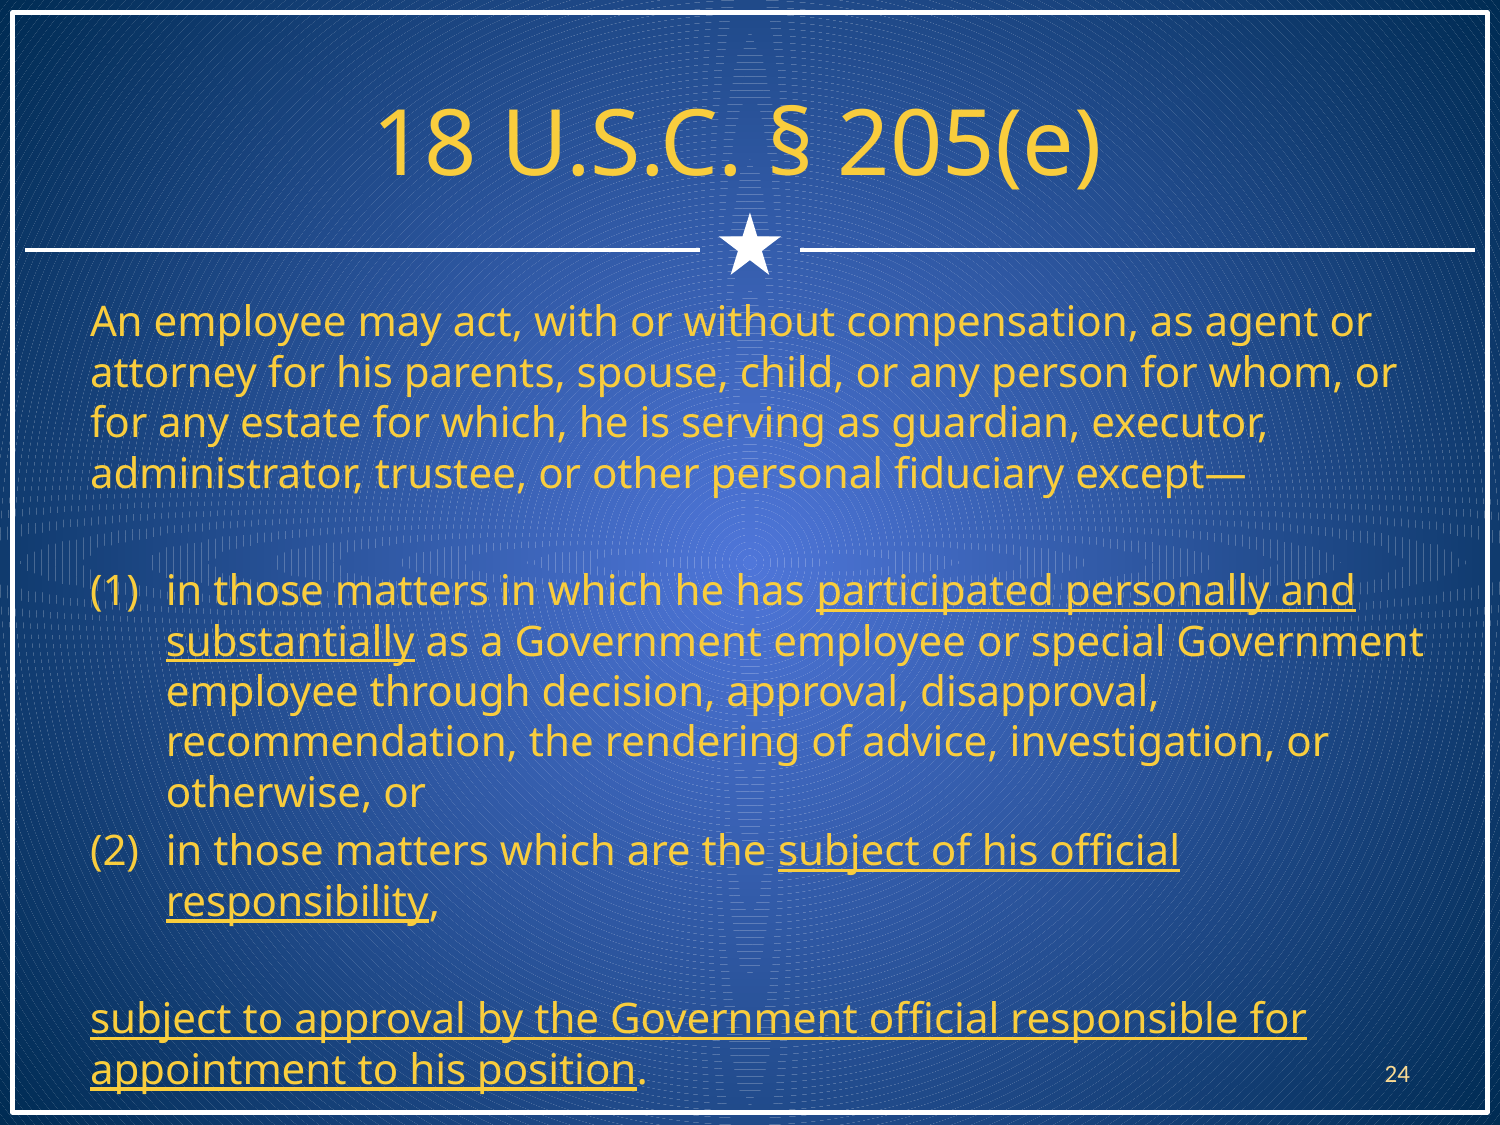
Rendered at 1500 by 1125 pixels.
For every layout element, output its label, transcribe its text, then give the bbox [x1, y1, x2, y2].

list An employee may act, with or without compensation, as agent or attorney for his parents, spouse, child, or any person for whom, or for any estate for which, he is serving as guardian, executor, administrator, trustee, or other personal fiduciary except— in those matters in which he has participated personally and substantially as a Government employee or special Government employee through decision, approval, disapproval, recommendation, the rendering of advice, investigation, or otherwise, or in those matters which are the subject of his official responsibility, subject to approval by the Government official responsible for appointment to his position. [75, 287, 1450, 1125]
title 18 U.S.C. § 205(e) [62, 45, 1413, 233]
